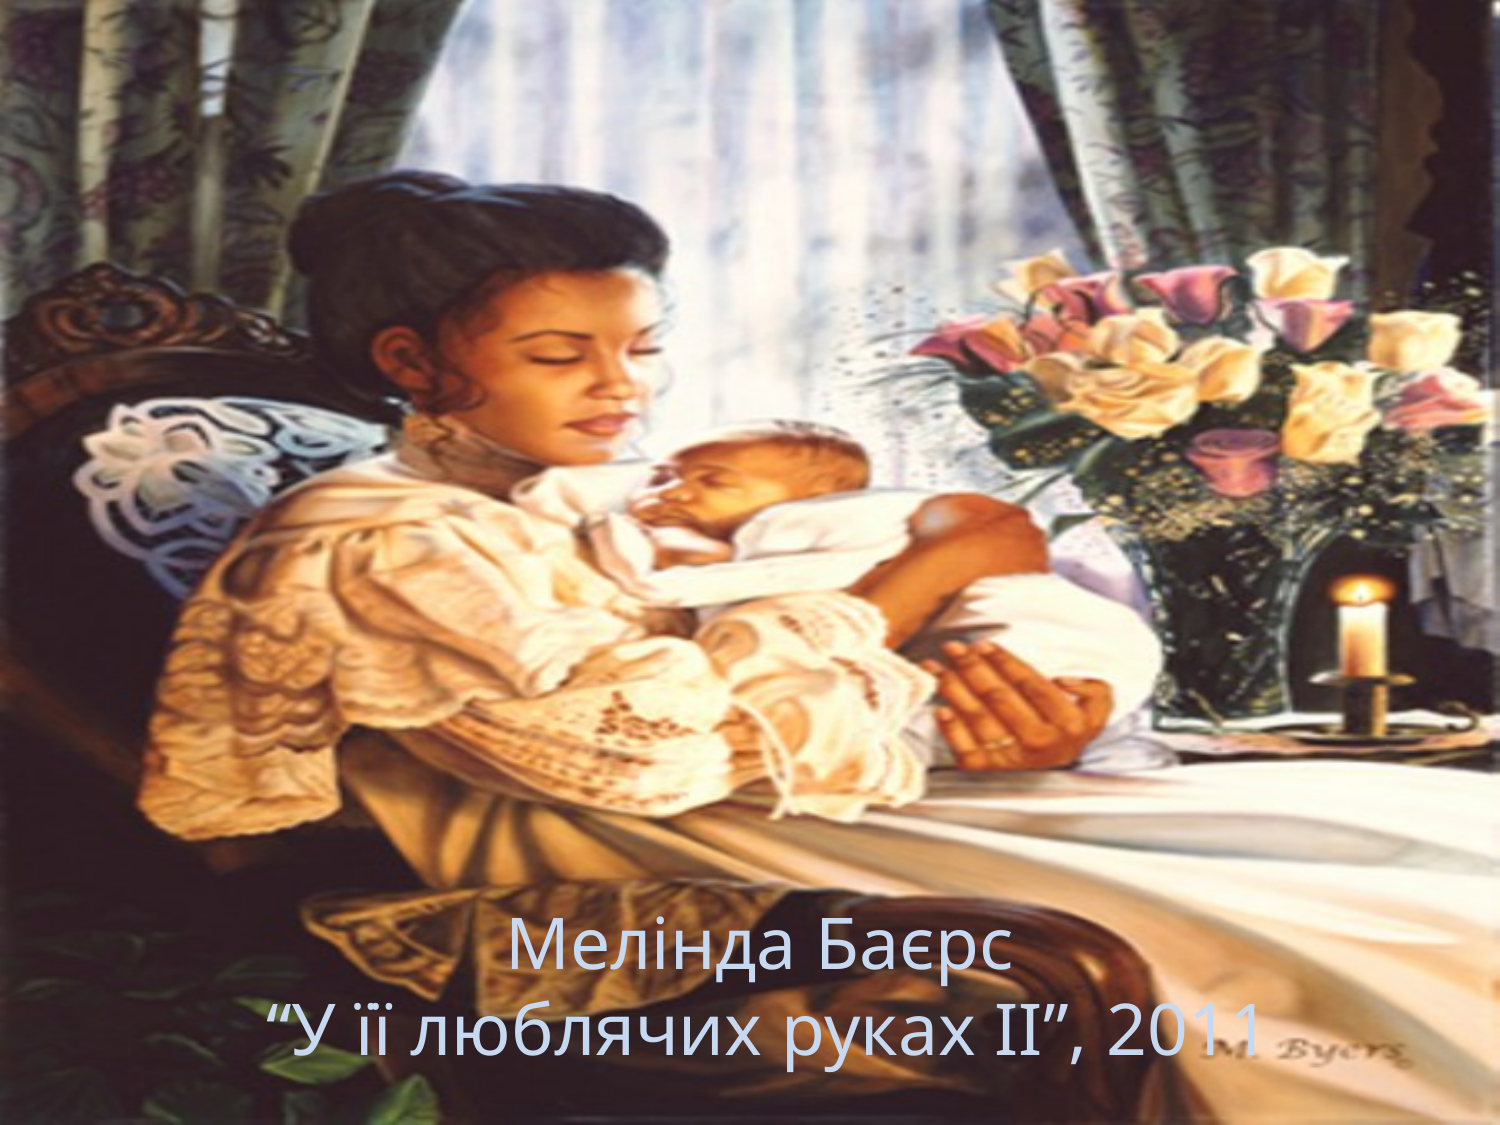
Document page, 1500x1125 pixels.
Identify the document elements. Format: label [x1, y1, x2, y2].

list [0, 0, 1500, 1125]
